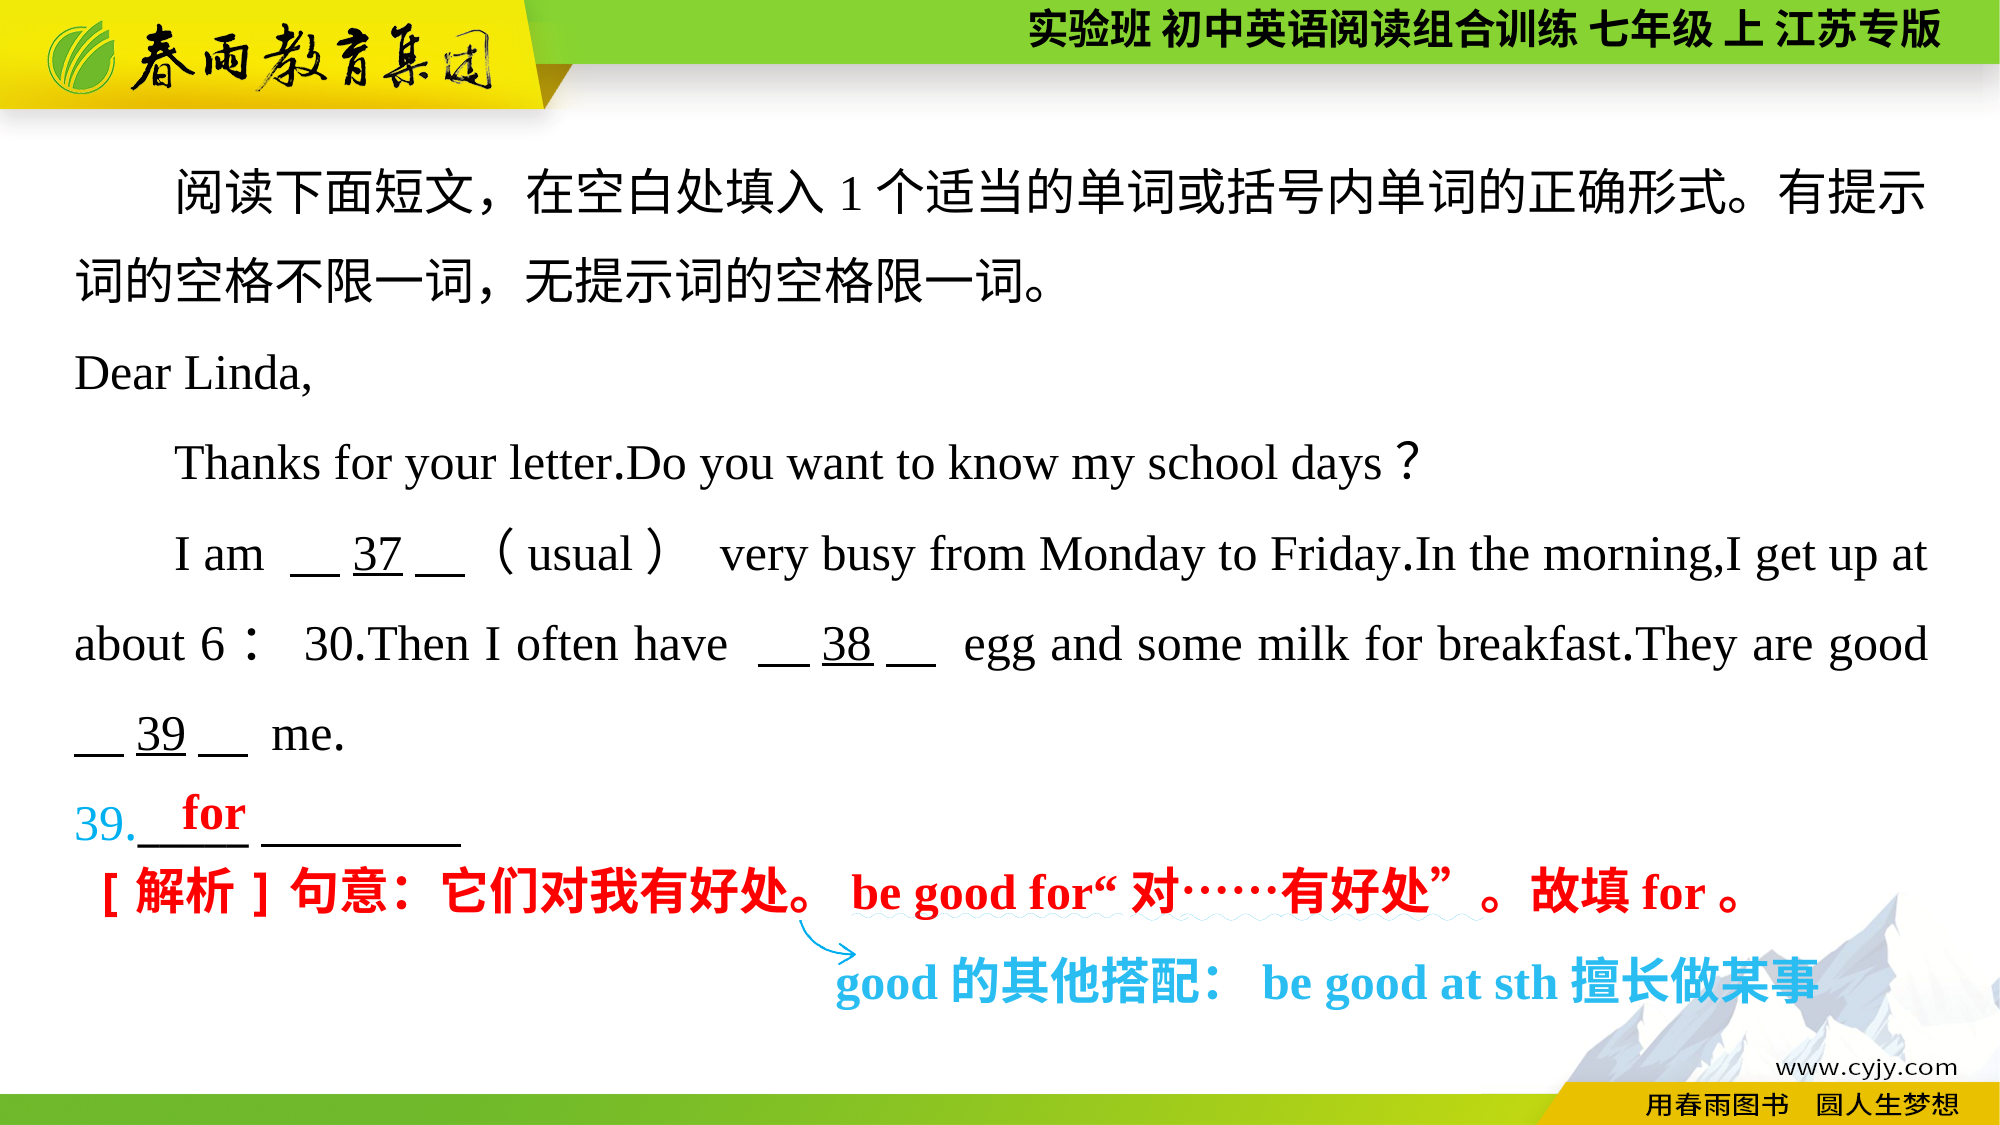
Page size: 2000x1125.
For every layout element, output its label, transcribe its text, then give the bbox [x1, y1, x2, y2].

list 阅读下面短文，在空白处填入1个适当的单词或括号内单词的正确形式。有提示词的空格不限一词，无提示词的空格限一词。 Dear Linda, Thanks for your letter.Do you want to know my school days？ I am 37 （usual） very busy from Monday to Friday.In the morning,I get up at about 6：30.Then I often have 38 egg and some milk for breakfast.They are good 39 me. 39._____ [59, 122, 1944, 865]
picture [0, 0, 2000, 1125]
text_box for [167, 772, 262, 822]
text_box [解析]句意：它们对我有好处。be good for“对……有好处”。故填for。 good的其他搭配：be good at sth擅长做某事 [78, 822, 1963, 1018]
